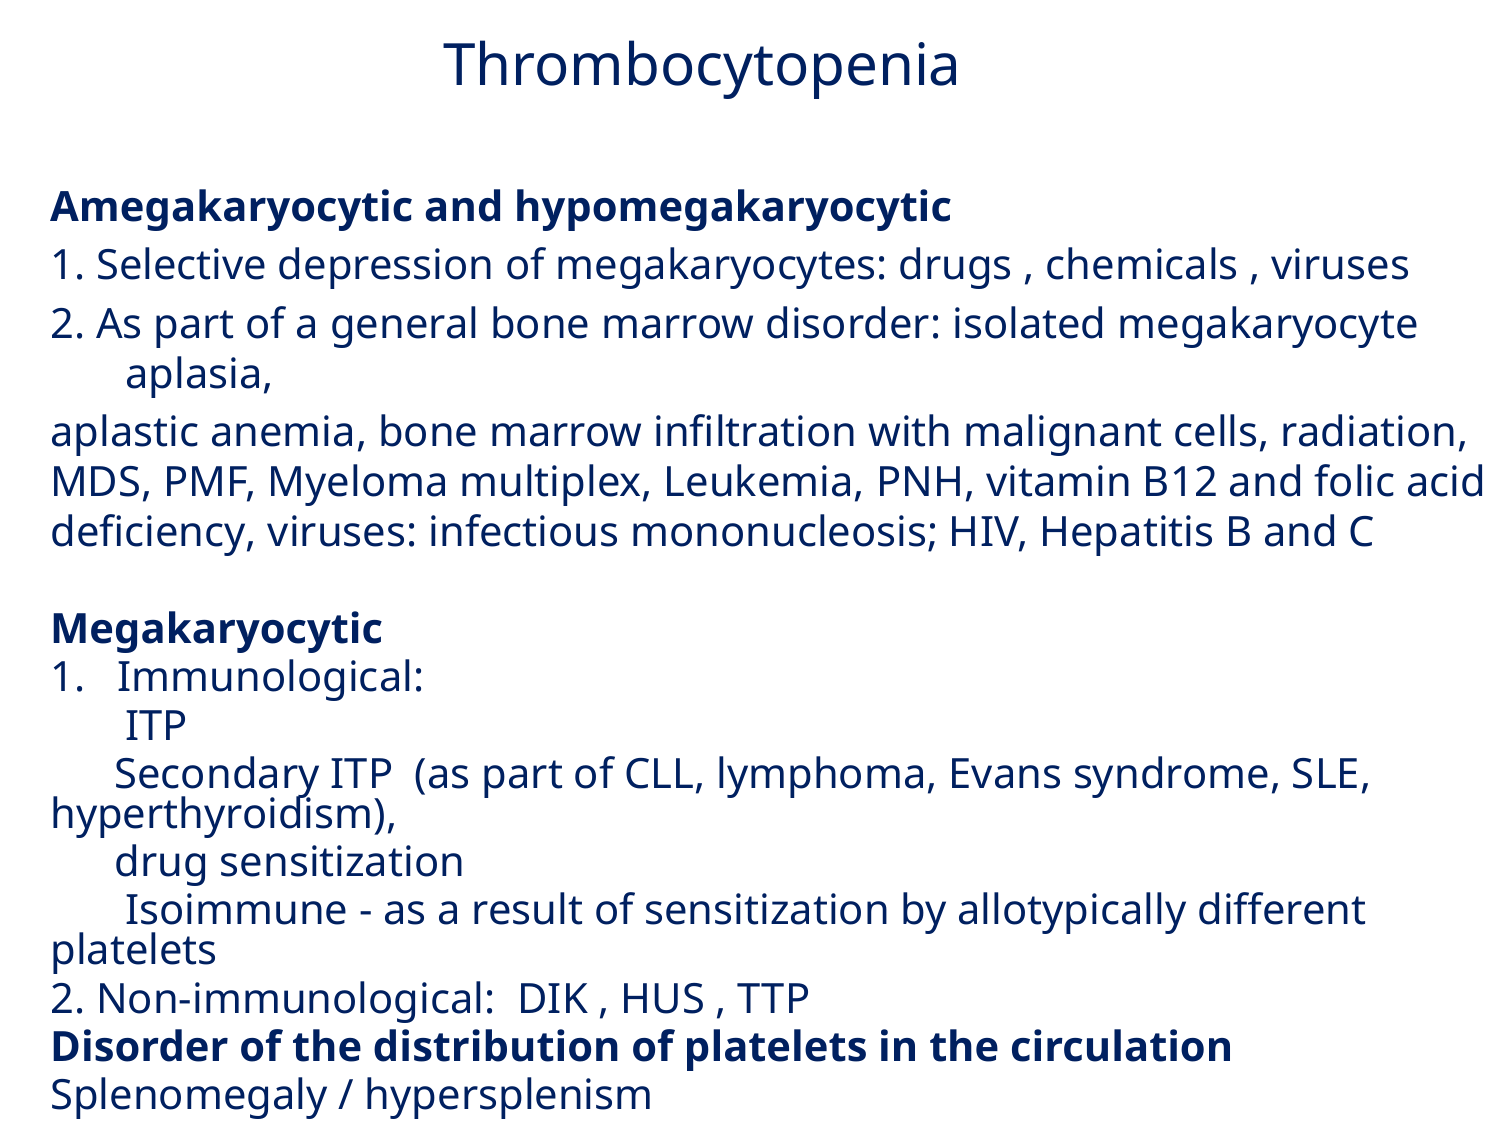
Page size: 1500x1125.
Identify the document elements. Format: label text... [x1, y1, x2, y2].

list Amegakaryocytic and hypomegakaryocytic 1. Selective depression of megakaryocytes: drugs , chemicals , viruses 2. As part of a general bone marrow disorder: isolated megakaryocyte aplasia, aplastic anemia, bone marrow infiltration with malignant cells, radiation, MDS, PMF, Myeloma multiplex, Leukemia, PNH, vitamin B12 and folic acid deficiency, viruses: infectious mononucleosis; HIV, Hepatitis B and C Megakaryocytic 1. Immunological: ITP Secondary ITP (as part of CLL, lymphoma, Evans syndrome, SLE, hyperthyroidism), drug sensitization Isoimmune - as a result of sensitization by allotypically different platelets 2. Non-immunological: DIK , HUS , TTP Disorder of the distribution of platelets in the circulation Splenomegaly / hypersplenism Caused by massive transfusions [34, 171, 1500, 1082]
title Thrombocytopenia [34, 31, 1386, 171]
